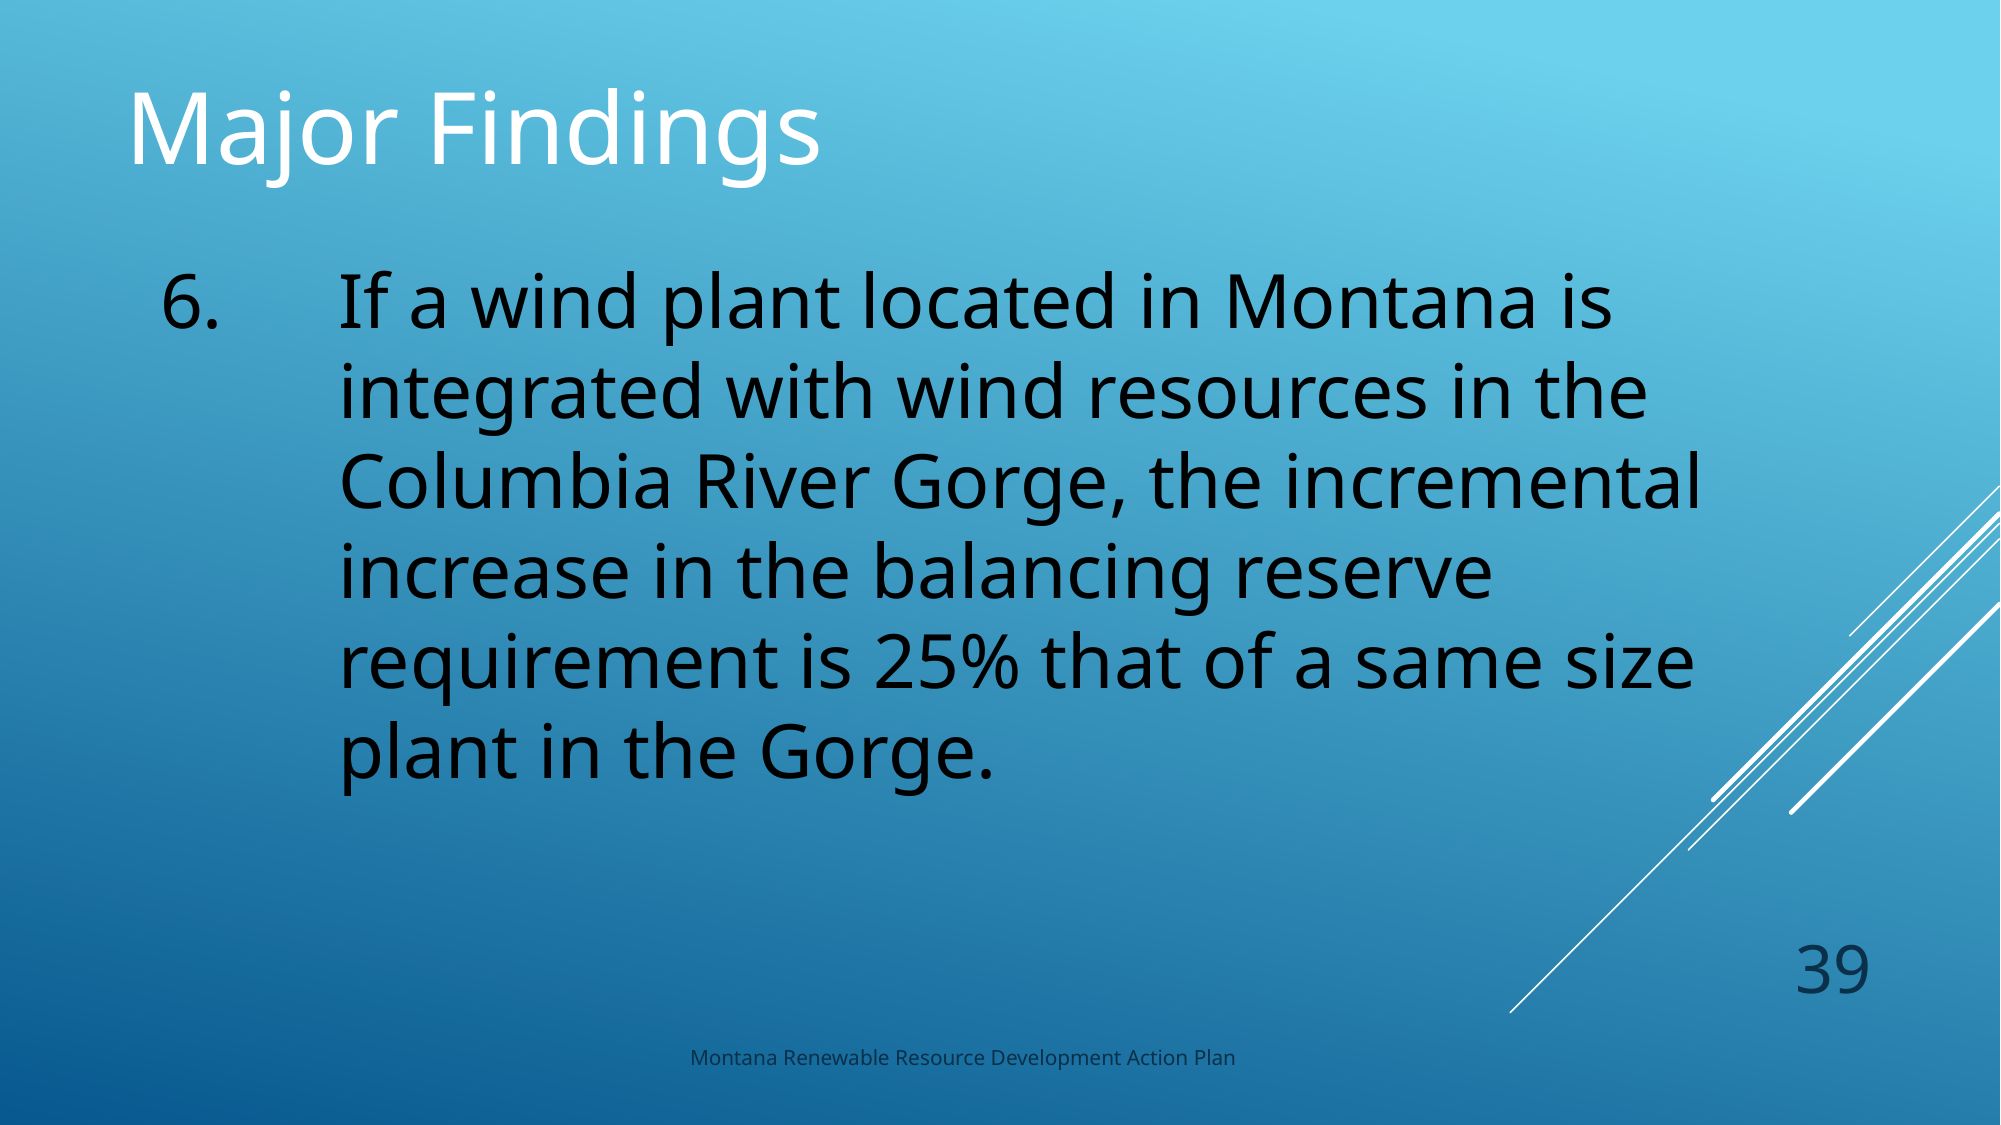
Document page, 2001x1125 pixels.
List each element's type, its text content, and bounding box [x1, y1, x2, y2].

slide_number 39 [1700, 915, 1888, 1025]
text_box If a wind plant located in Montana is integrated with wind resources in the Columbia River Gorge, the incremental increase in the balancing reserve requirement is 25% that of a same size plant in the Gorge. [145, 246, 1763, 802]
text_box Major Findings [110, 56, 1874, 192]
footer Montana Renewable Resource Development Action Plan [675, 1037, 1425, 1098]
